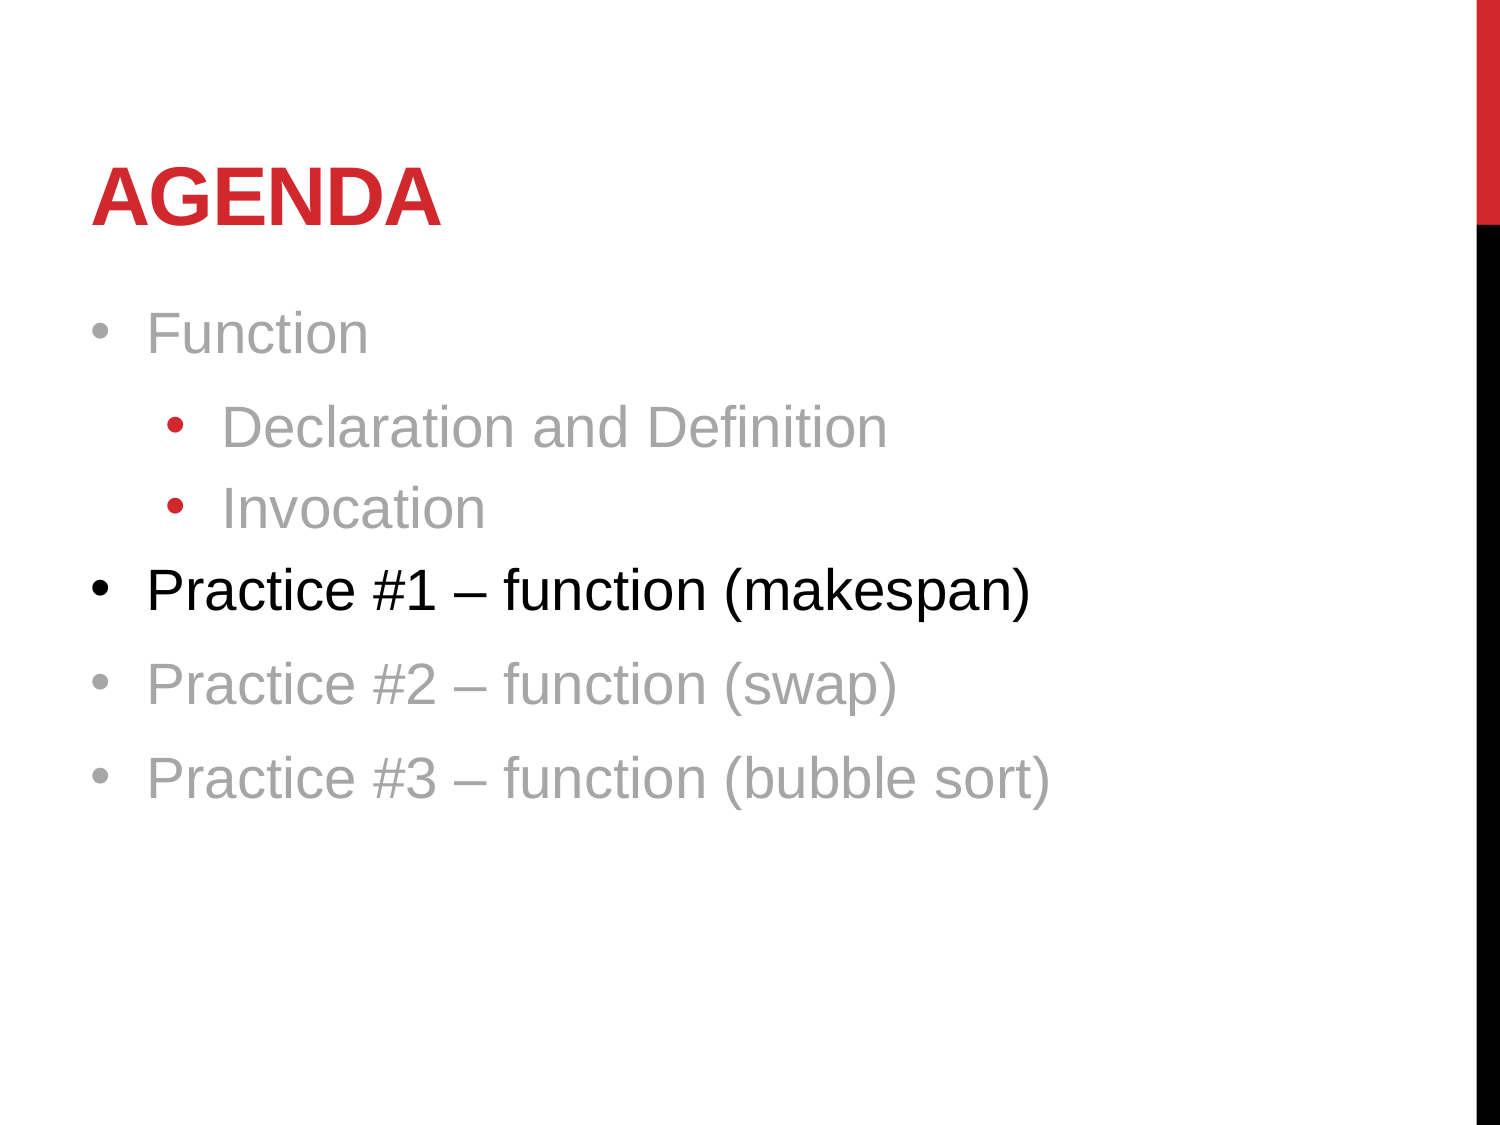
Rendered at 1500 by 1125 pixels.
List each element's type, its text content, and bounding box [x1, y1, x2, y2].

list Function Declaration and Definition Invocation Practice #1 – function (makespan) Practice #2 – function (swap) Practice #3 – function (bubble sort) [75, 287, 1325, 1005]
title Agenda [75, 25, 1025, 250]
